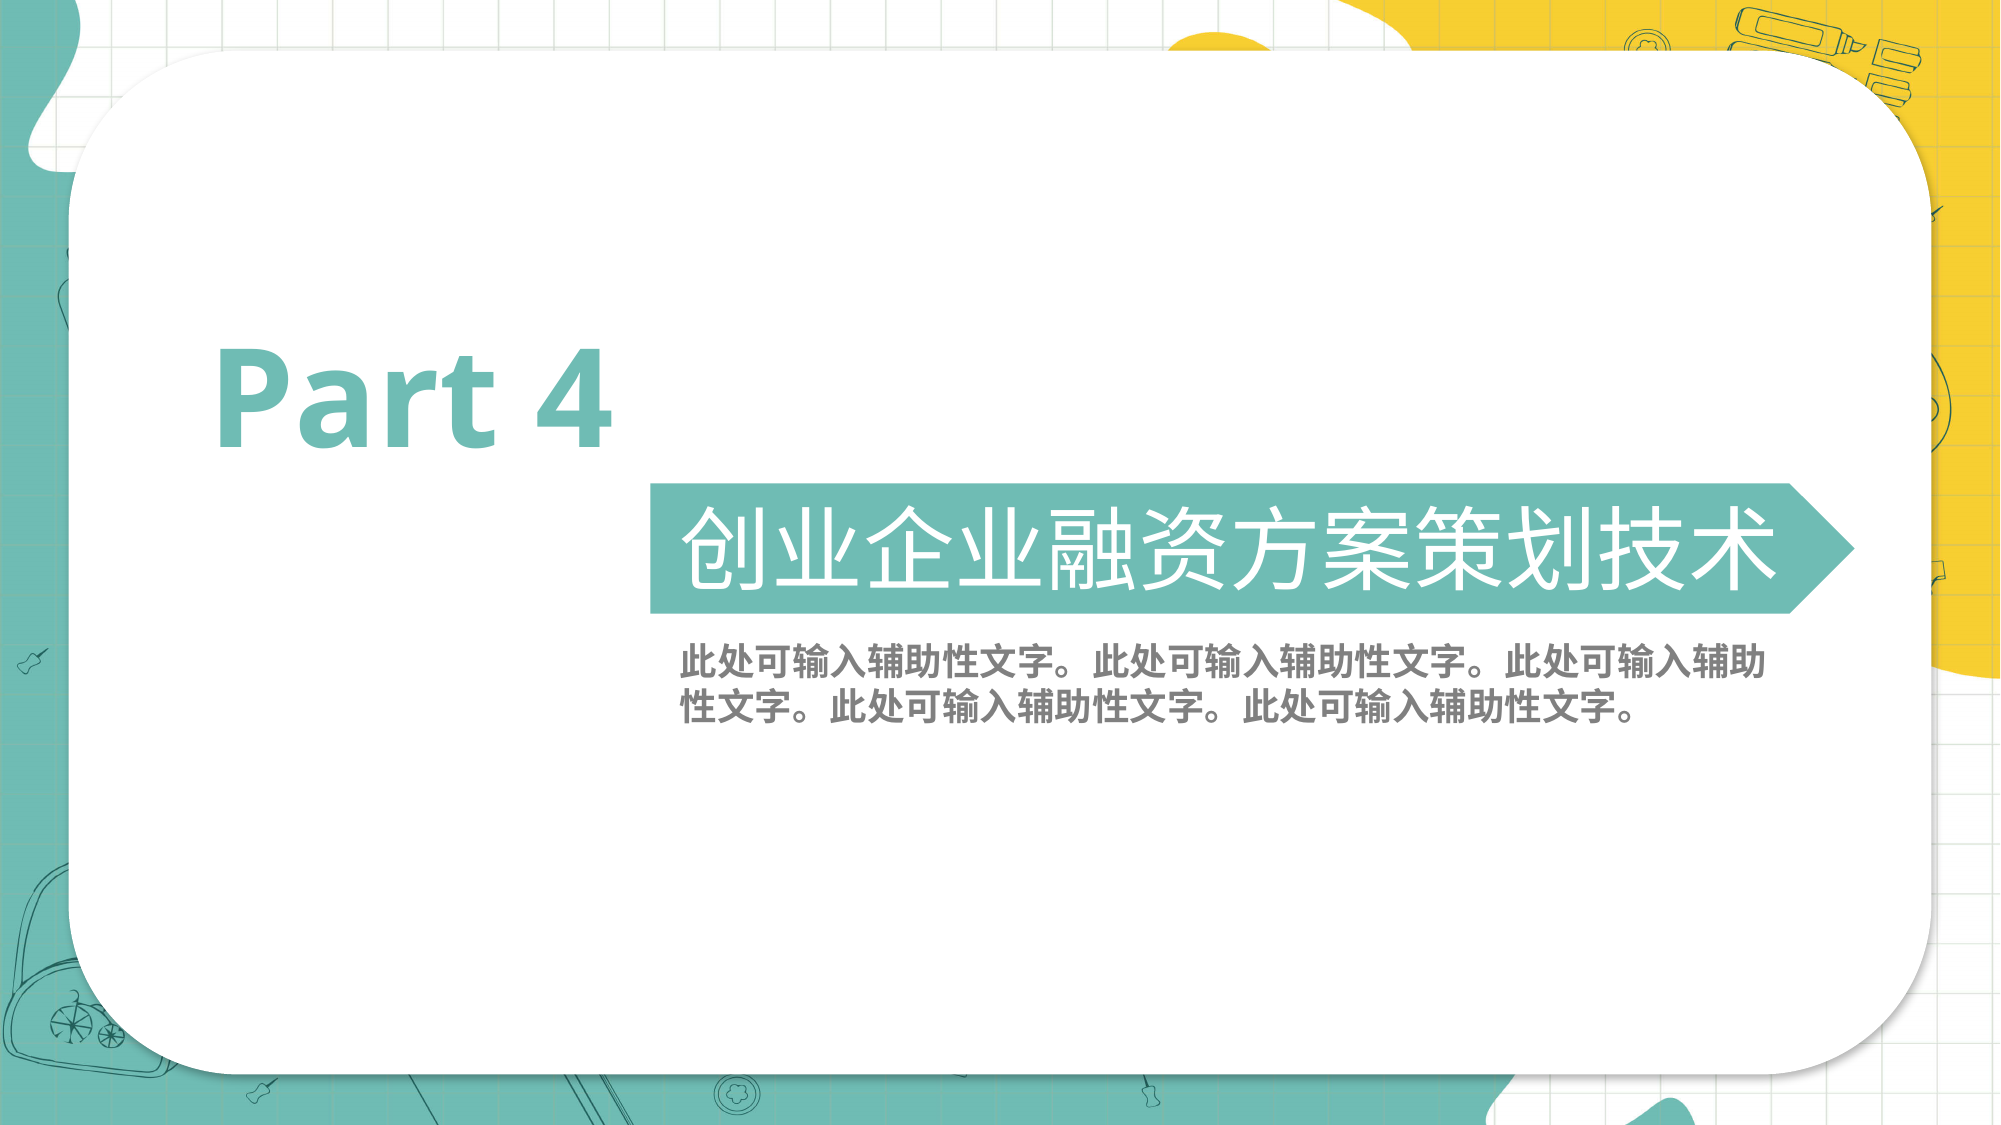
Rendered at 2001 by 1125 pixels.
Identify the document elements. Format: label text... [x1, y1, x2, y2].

text_box Part 4 [193, 302, 794, 483]
picture [0, 0, 2001, 1125]
text_box [67, 49, 1933, 1076]
text_box 此处可输入辅助性文字。此处可输入辅助性文字。此处可输入辅助性文字。此处可输入辅助性文字。此处可输入辅助性文字。 [665, 630, 1812, 736]
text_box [651, 484, 1867, 613]
